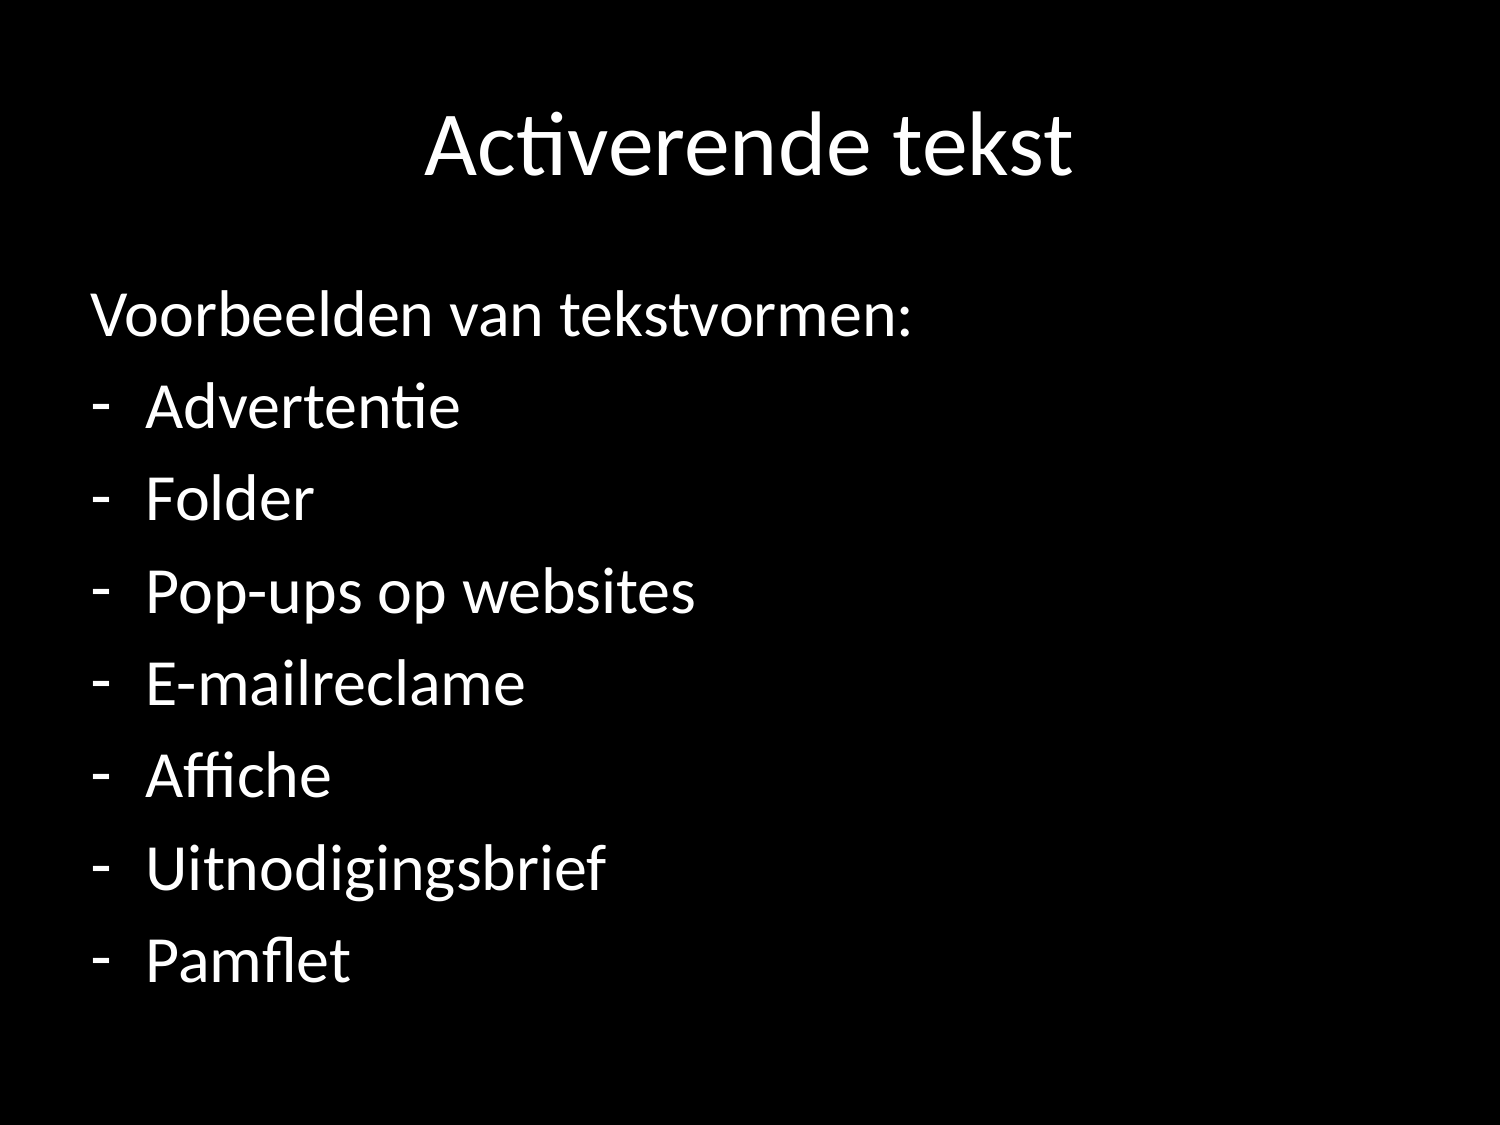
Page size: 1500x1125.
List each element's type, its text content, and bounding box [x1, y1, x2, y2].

list Voorbeelden van tekstvormen: Advertentie Folder Pop-ups op websites E-mailreclame Affiche Uitnodigingsbrief Pamflet [75, 262, 1425, 1005]
title Activerende tekst [75, 45, 1425, 233]
